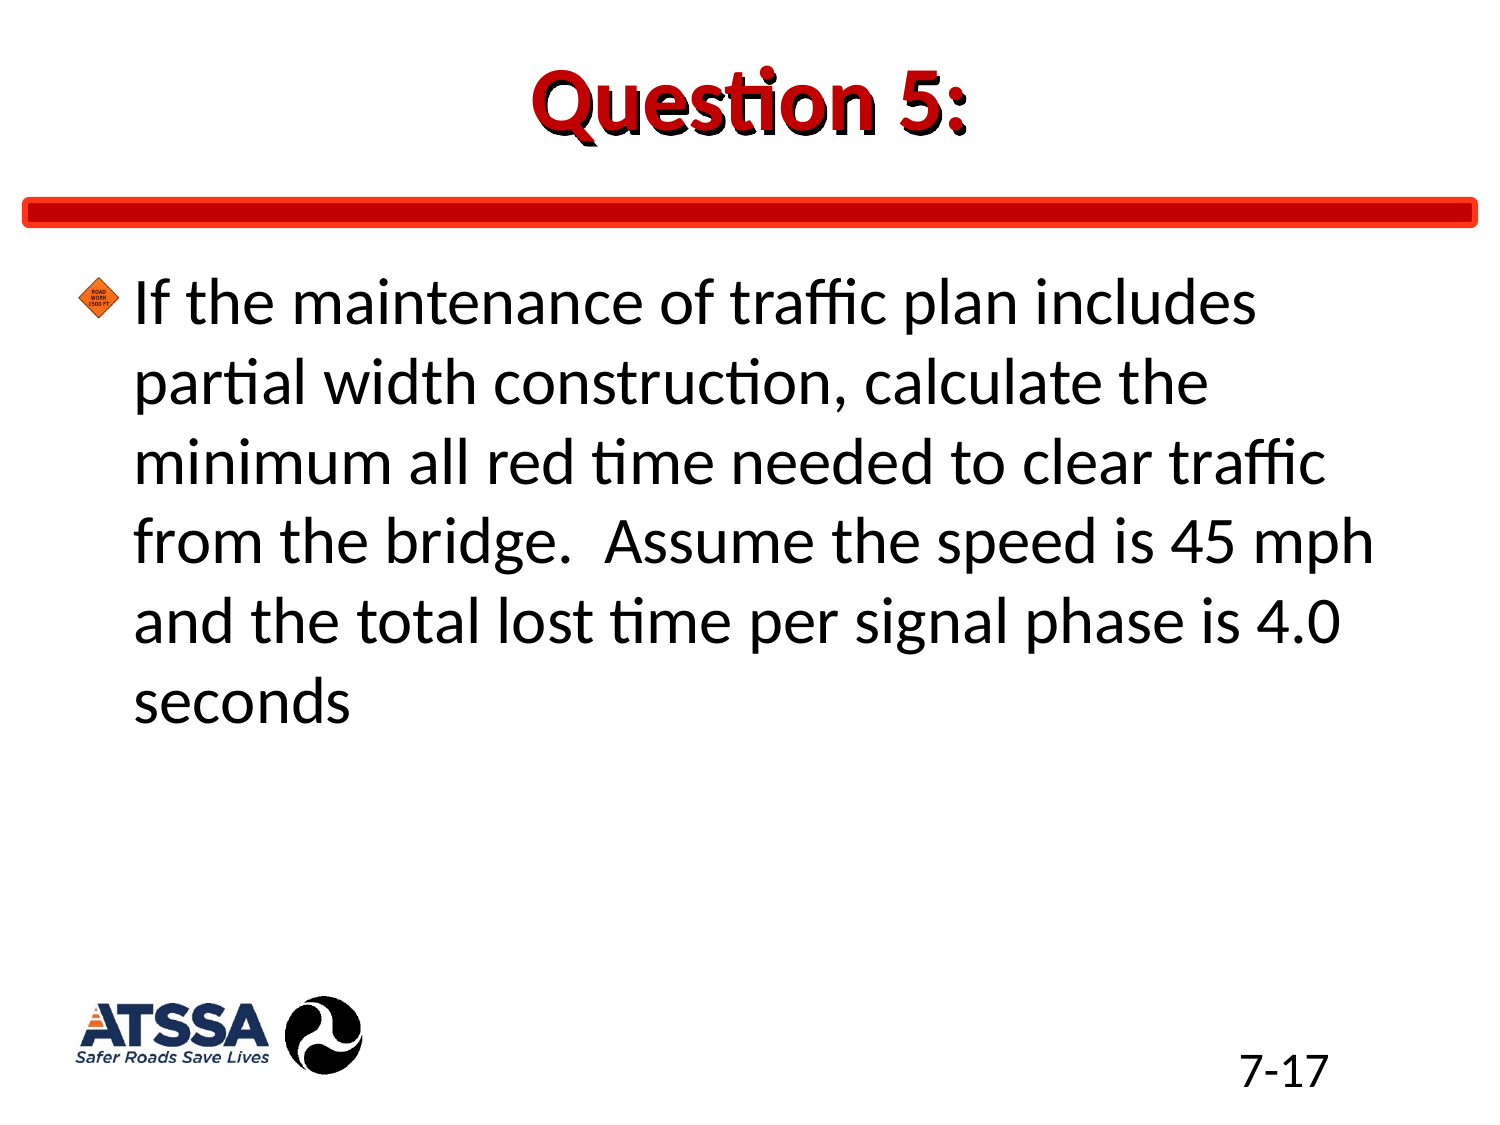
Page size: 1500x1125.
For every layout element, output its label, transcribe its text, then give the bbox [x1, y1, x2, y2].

picture [276, 989, 370, 1077]
picture [77, 276, 120, 319]
picture [75, 1003, 269, 1063]
list If the maintenance of traffic plan includes partial width construction, calculate the minimum all red time needed to clear traffic from the bridge. Assume the speed is 45 mph and the total lost time per signal phase is 4.0 seconds [62, 249, 1451, 988]
title Question 5: [0, 0, 1500, 188]
